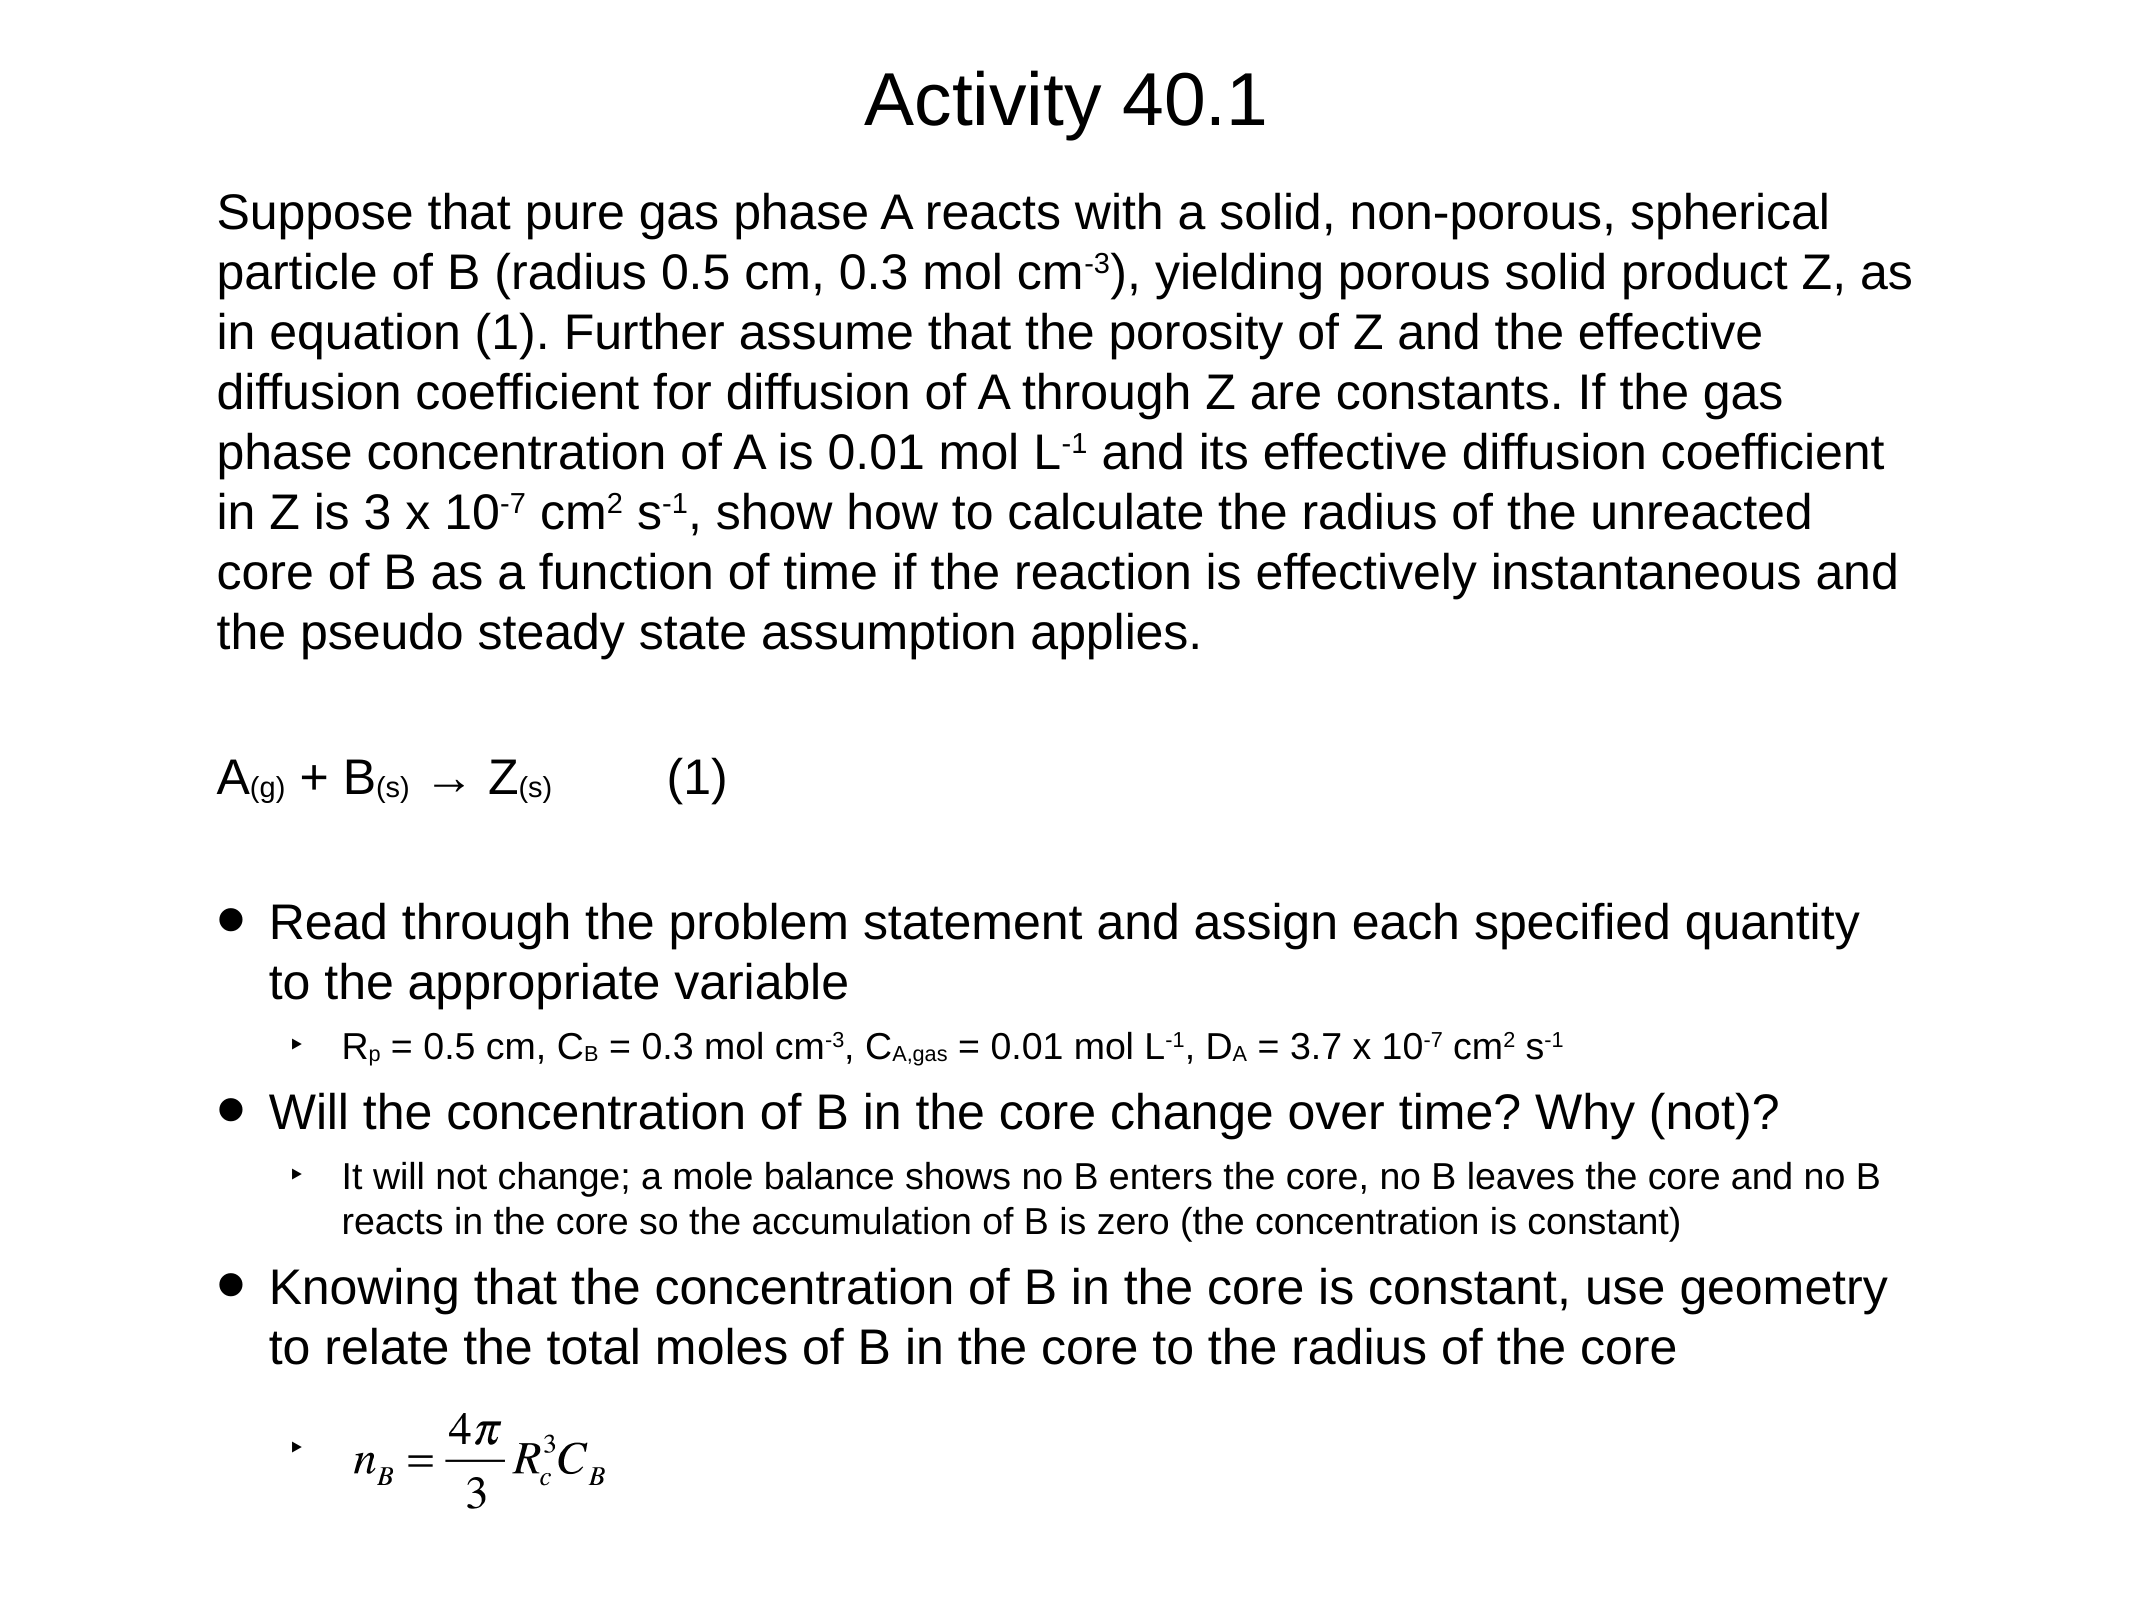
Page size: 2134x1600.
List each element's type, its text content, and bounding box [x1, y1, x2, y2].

list Suppose that pure gas phase A reacts with a solid, non-porous, spherical particle of B (radius 0.5 cm, 0.3 mol cm-3), yielding porous solid product Z, as in equation (1). Further assume that the porosity of Z and the effective diffusion coefficient for diffusion of A through Z are constants. If the gas phase concentration of A is 0.01 mol L-1 and its effective diffusion coefficient in Z is 3 x 10-7 cm2 s-1, show how to calculate the radius of the unreacted core of B as a function of time if the reaction is effectively instantaneous and the pseudo steady state assumption applies. A(g) + B(s) → Z(s) (1) Read through the problem statement and assign each specified quantity to the appropriate variable Rp = 0.5 cm, CB = 0.3 mol cm-3, CA,gas = 0.01 mol L-1, DA = 3.7 x 10-7 cm2 s-1 Will the concentration of B in the core change over time? Why (not)? It will not change; a mole balance shows no B enters the core, no B leaves the core and no B reacts in the core so the accumulation of B is zero (the concentration is constant) Knowing that the concentration of B in the core is constant, use geometry to relate the total moles of B in the core to the radius of the core [208, 170, 1925, 1500]
title Activity 40.1 [208, 41, 1925, 170]
picture [349, 1404, 609, 1513]
